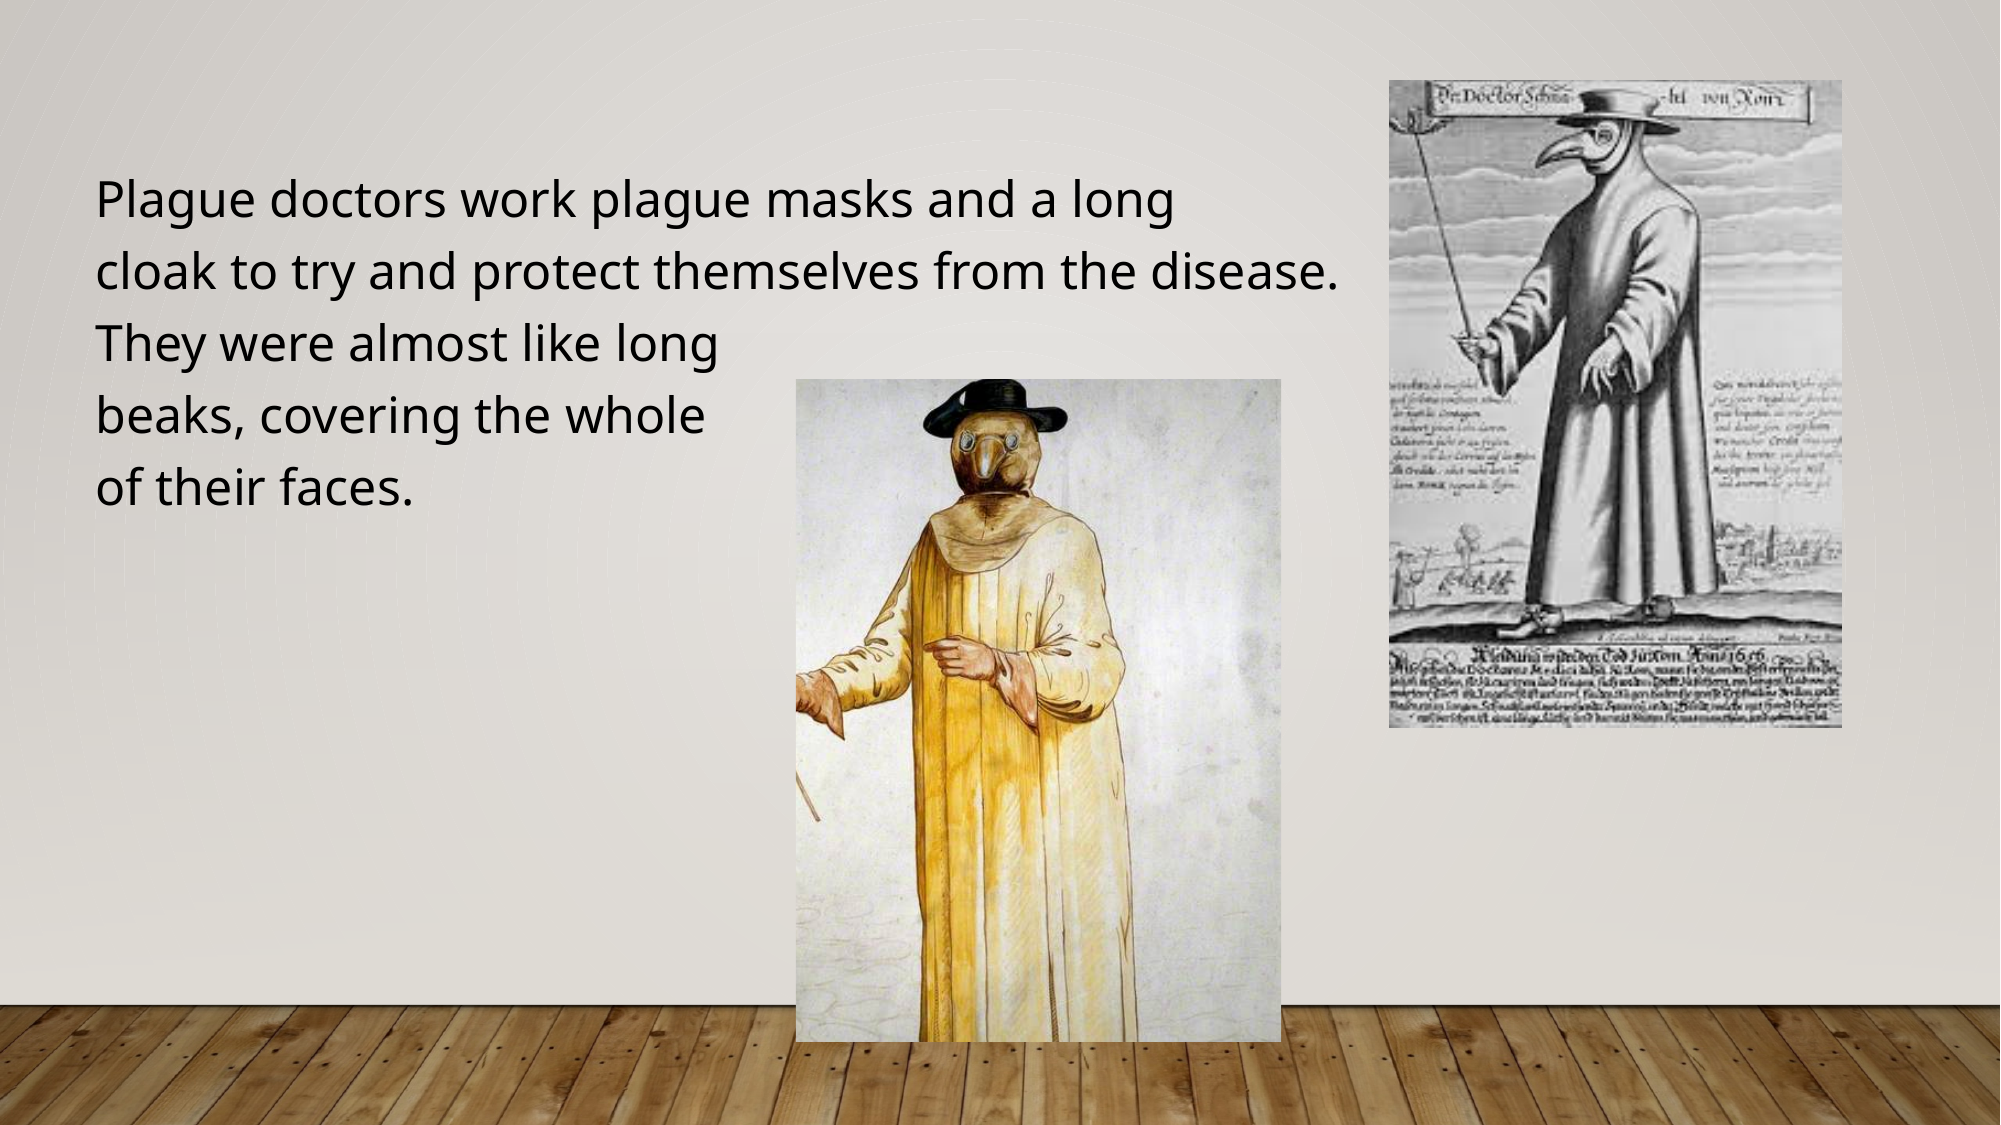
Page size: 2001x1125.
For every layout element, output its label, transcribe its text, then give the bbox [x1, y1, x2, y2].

picture [0, 379, 2000, 1125]
list Plague doctors work plague masks and a long cloak to try and protect themselves from the disease. They were almost like long beaks, covering the whole of their faces. [80, 147, 1806, 862]
picture [1389, 80, 1842, 728]
